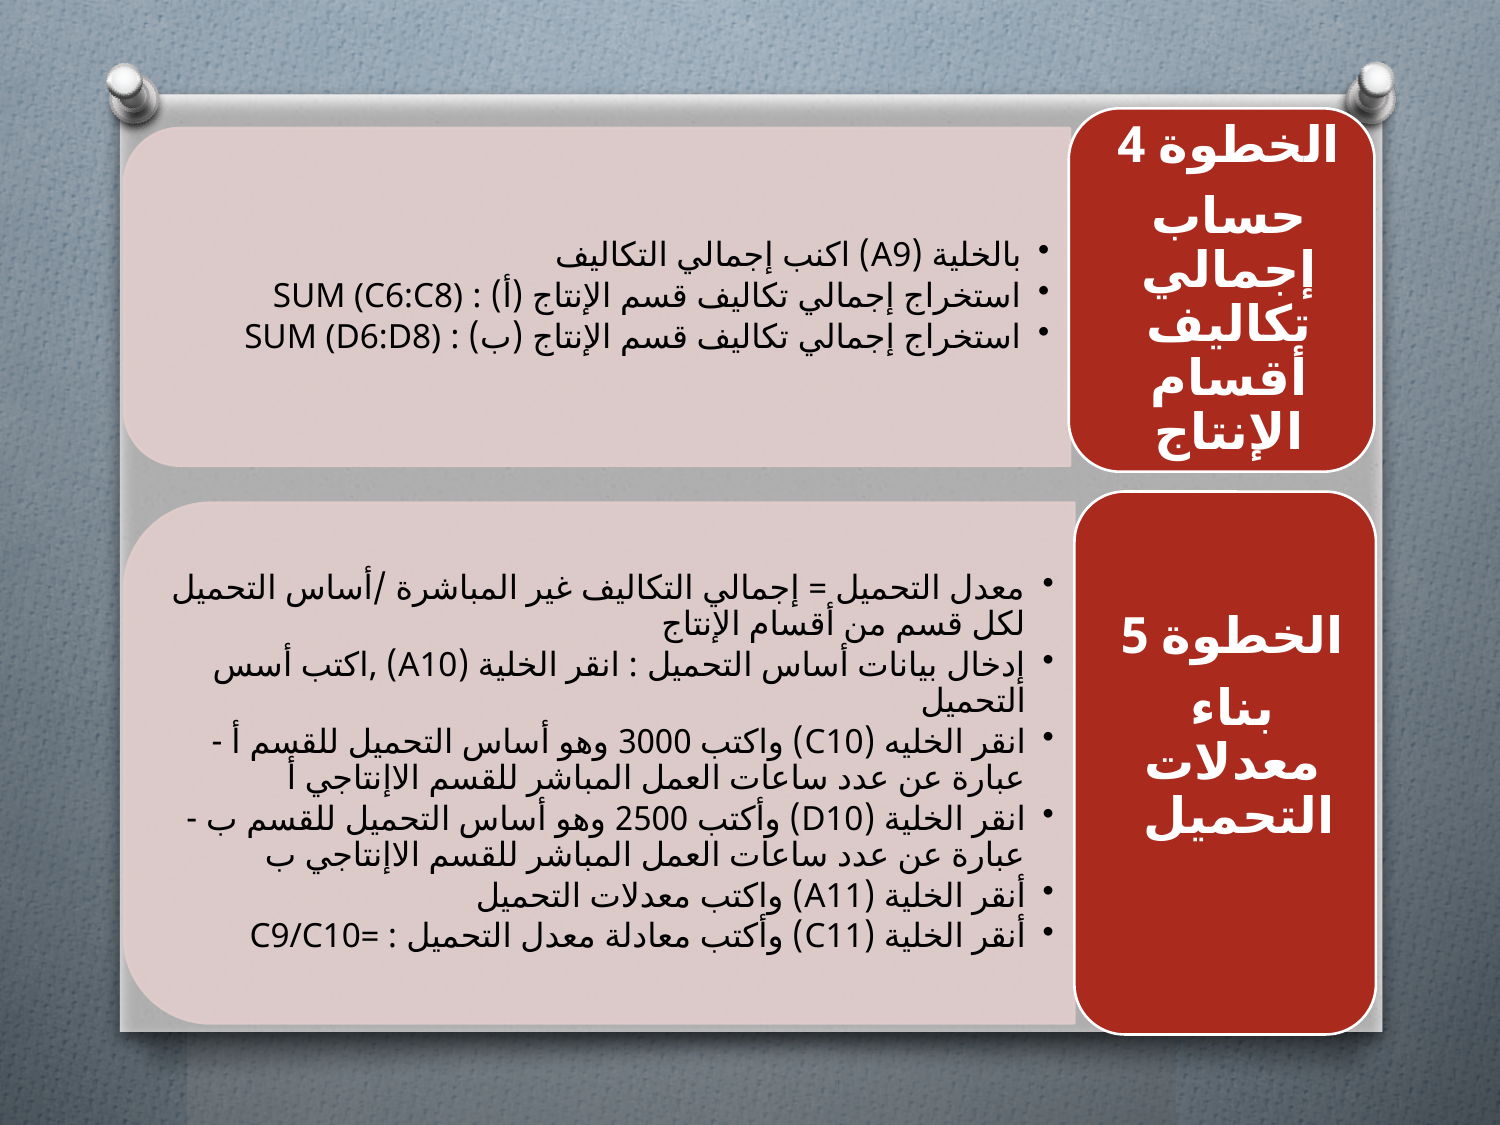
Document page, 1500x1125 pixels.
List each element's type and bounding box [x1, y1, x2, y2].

picture [1317, 35, 1439, 146]
picture [75, 29, 198, 137]
list [123, 89, 1377, 1036]
